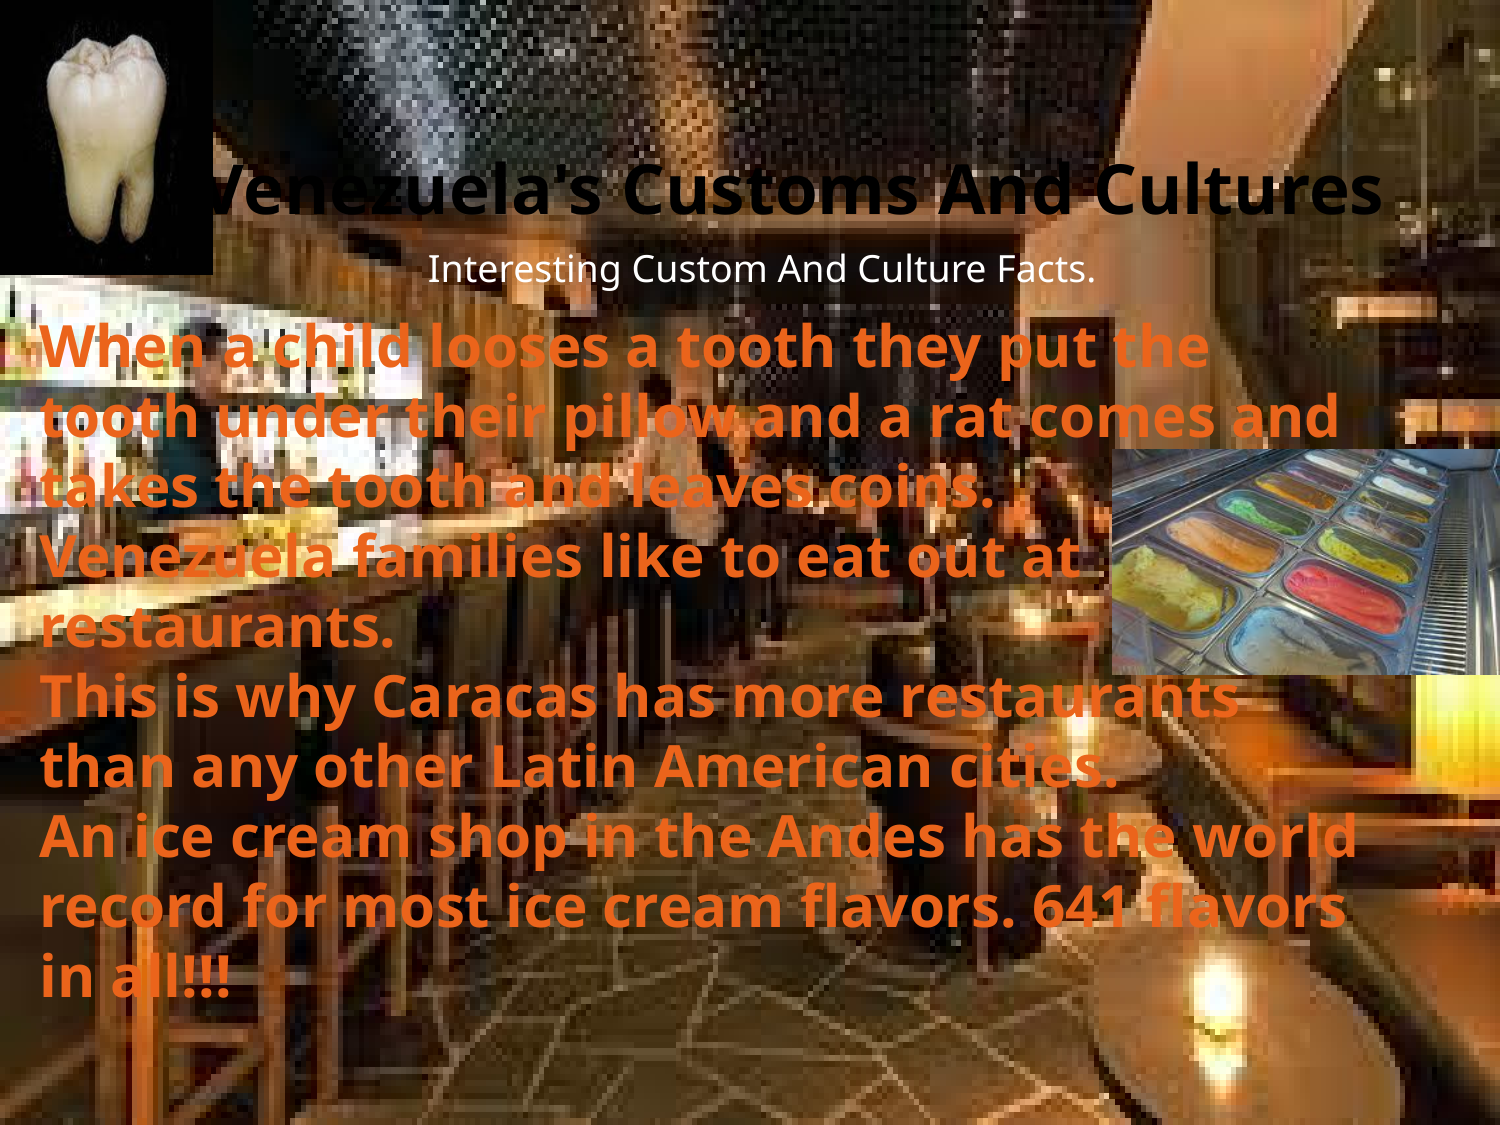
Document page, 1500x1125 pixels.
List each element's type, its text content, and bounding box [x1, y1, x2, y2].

text_box When a child looses a tooth they put the tooth under their pillow and a rat comes and takes the tooth and leaves coins. Venezuela families like to eat out at restaurants. This is why Caracas has more restaurants than any other Latin American cities. An ice cream shop in the Andes has the world record for most ice cream flavors. 641 flavors in all!!! [24, 302, 1388, 1017]
text_box Interesting Custom And Culture Facts. [254, 237, 1300, 298]
picture [0, 0, 1500, 1125]
title Venezuela's Customs And Cultures [258, 110, 1438, 263]
